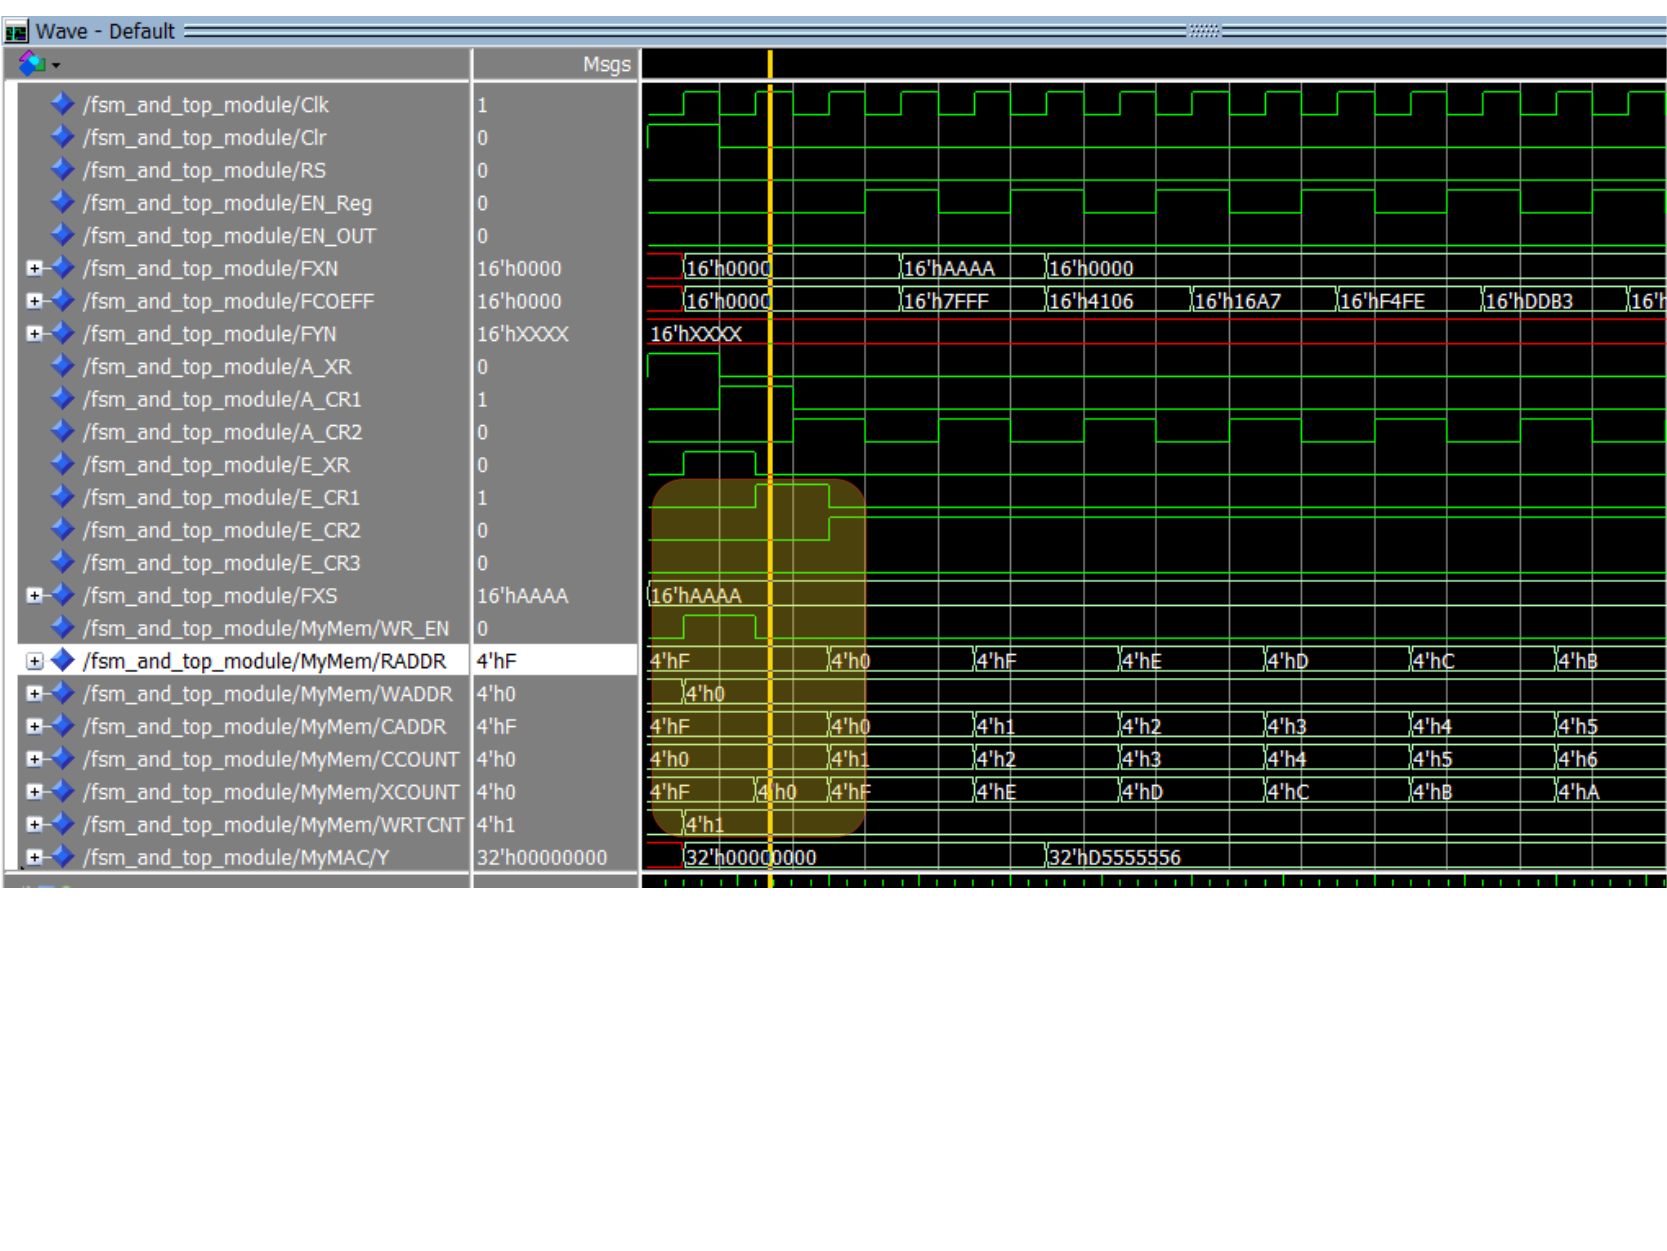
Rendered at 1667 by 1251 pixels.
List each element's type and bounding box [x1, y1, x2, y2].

text_box [0, 16, 1667, 888]
